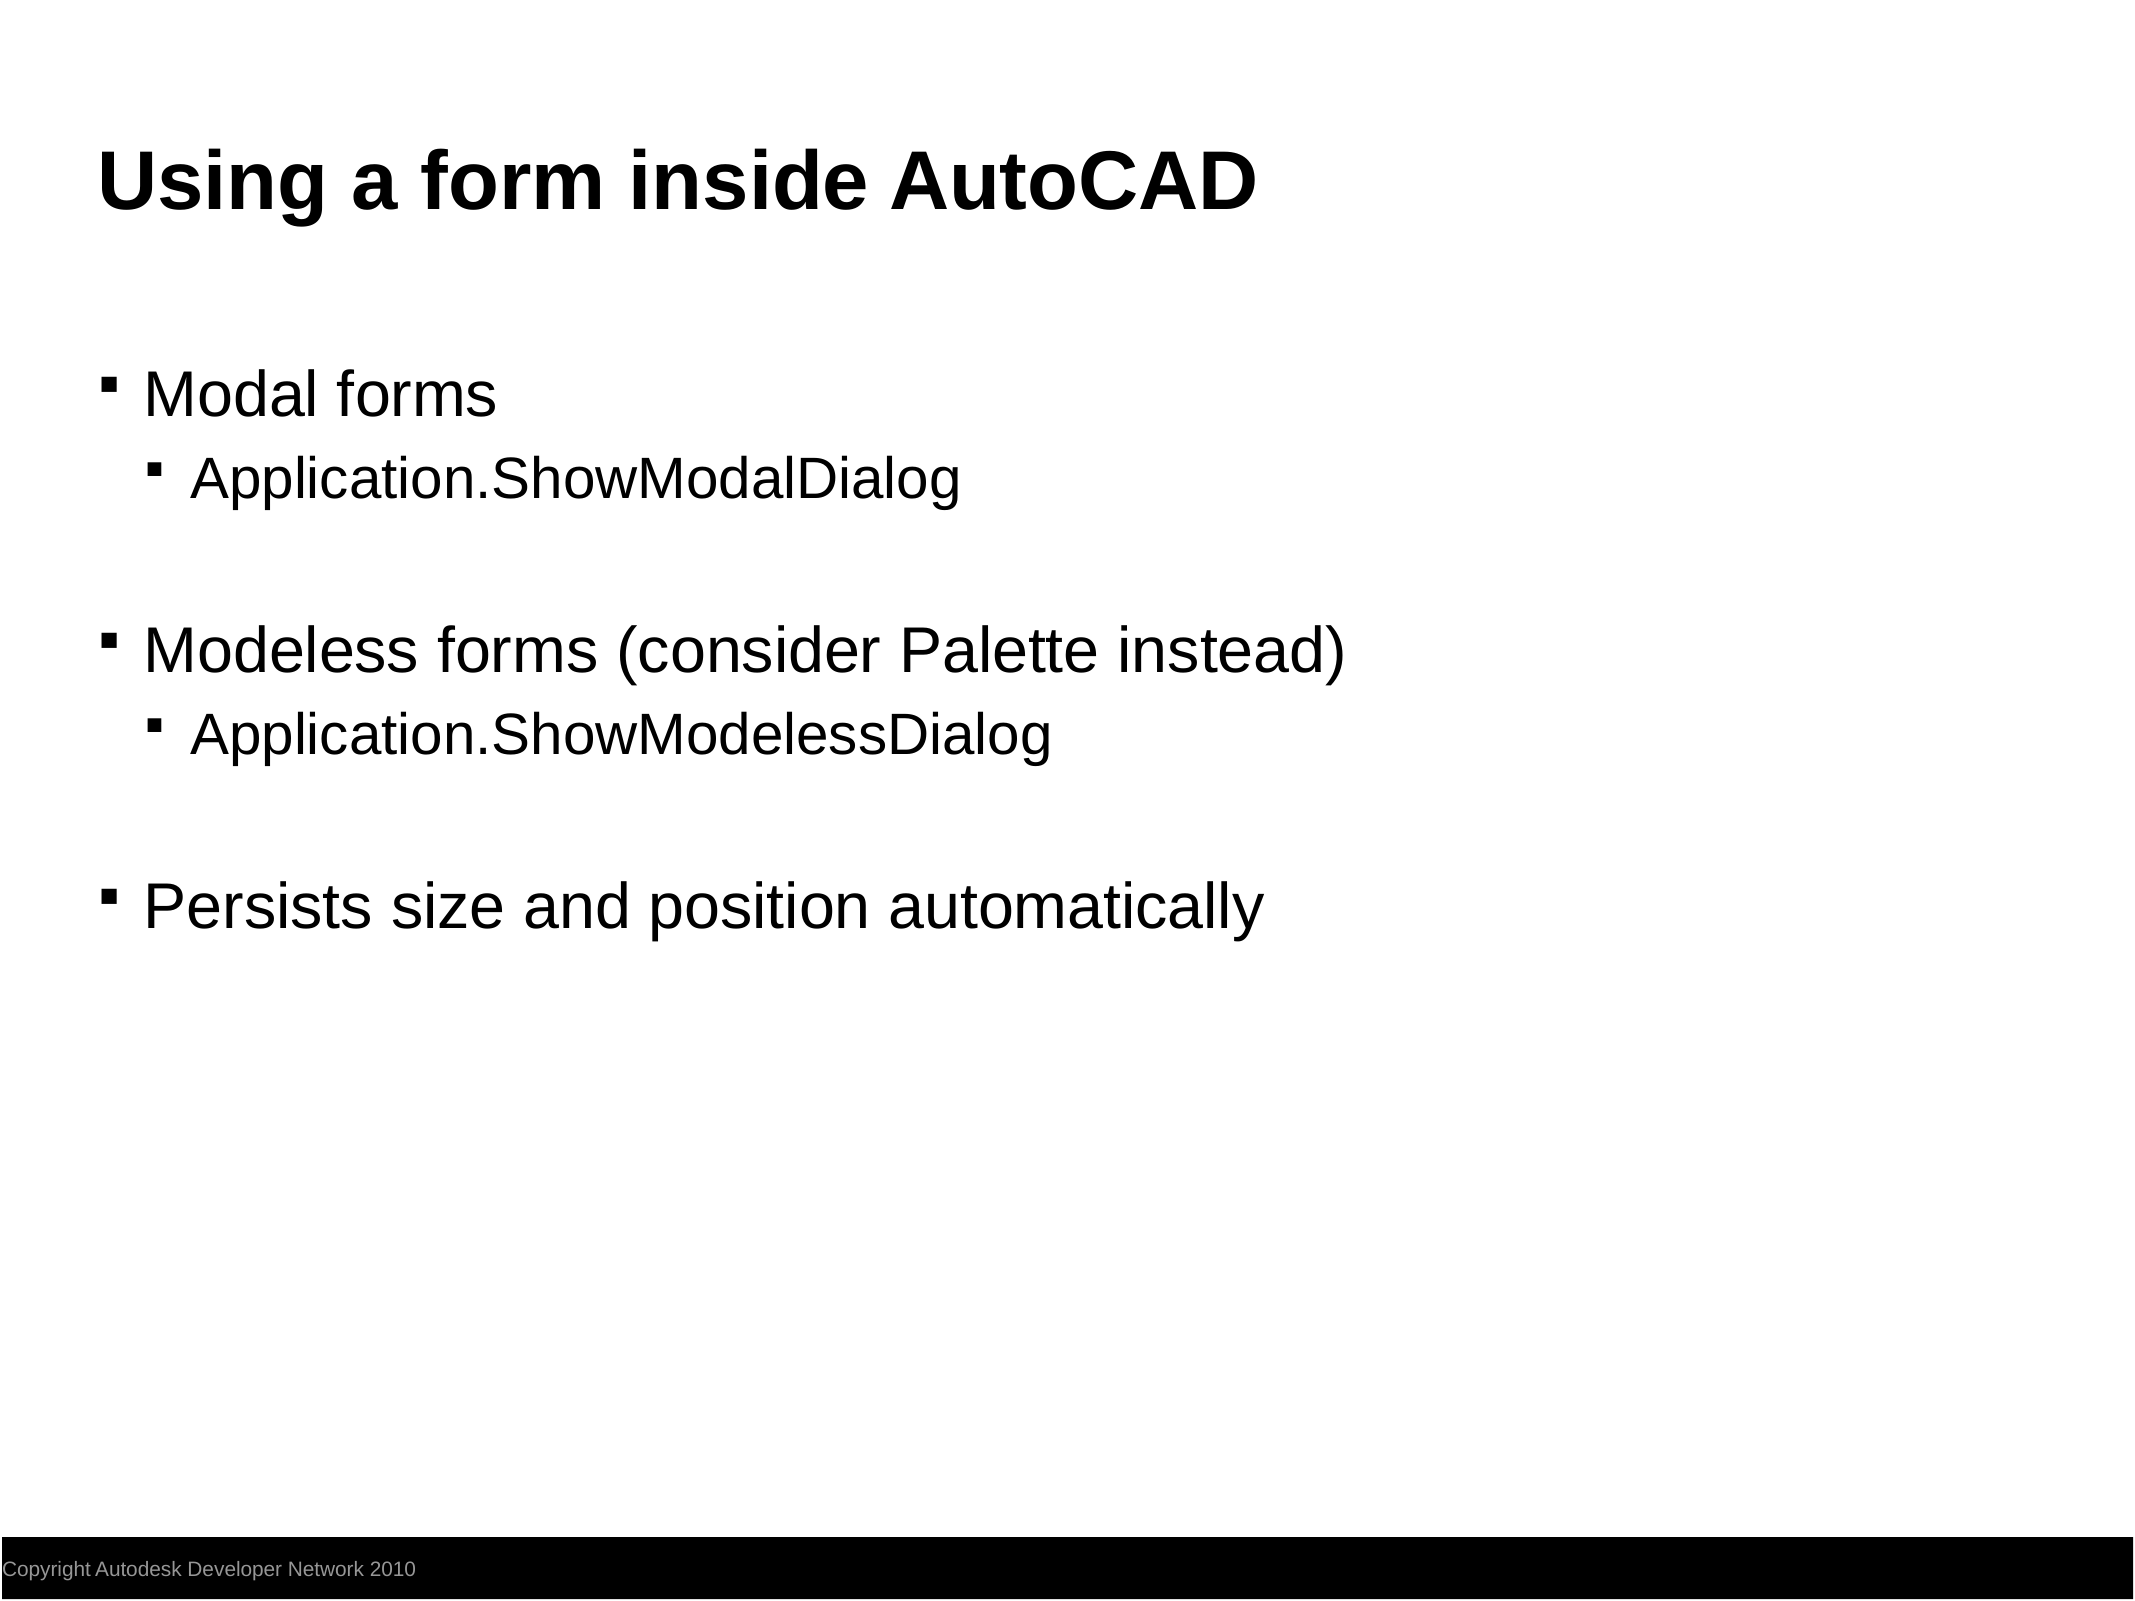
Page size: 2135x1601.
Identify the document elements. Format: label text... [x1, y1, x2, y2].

list Modal forms Application.ShowModalDialog Modeless forms (consider Palette instead) Application.ShowModelessDialog Persists size and position automatically [96, 351, 2028, 1452]
title Using a form inside AutoCAD [96, 59, 2028, 293]
